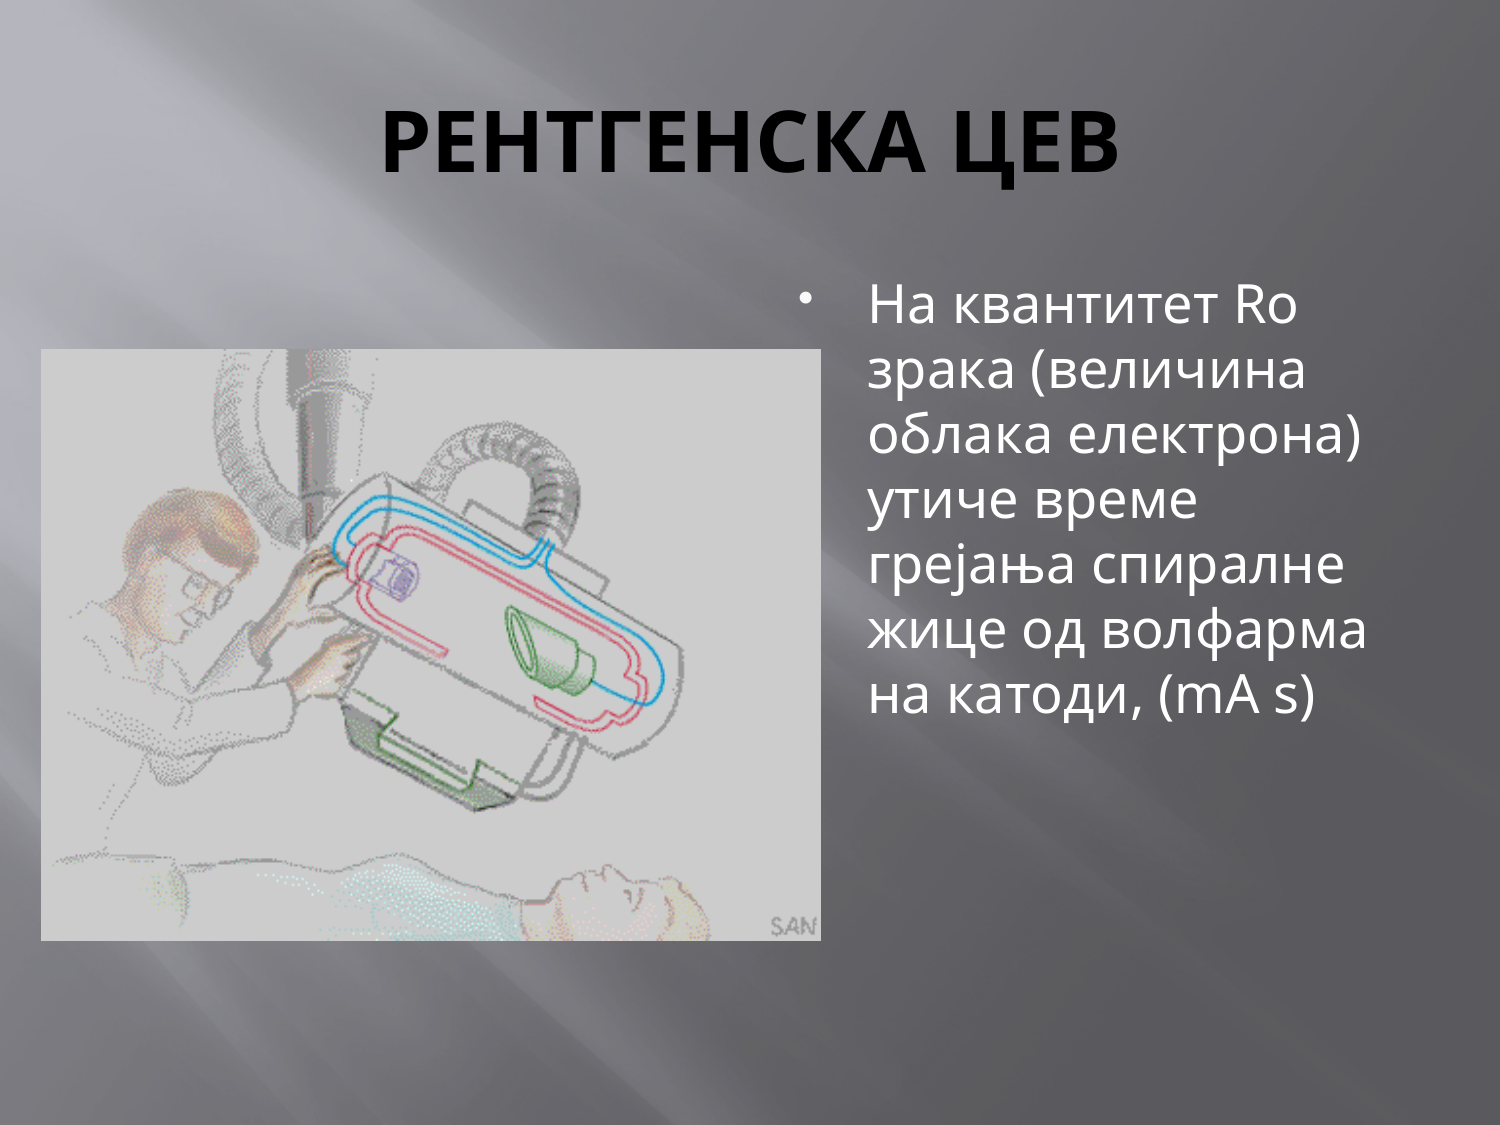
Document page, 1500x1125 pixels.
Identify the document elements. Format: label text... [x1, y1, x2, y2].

list На квантитет Ro зрака (величина облака електрона) утиче време грејања спиралне жице од волфарма на катоди, (mA s) [762, 262, 1425, 1005]
title РЕНТГЕНСКА ЦЕВ [75, 45, 1425, 233]
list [41, 349, 822, 941]
